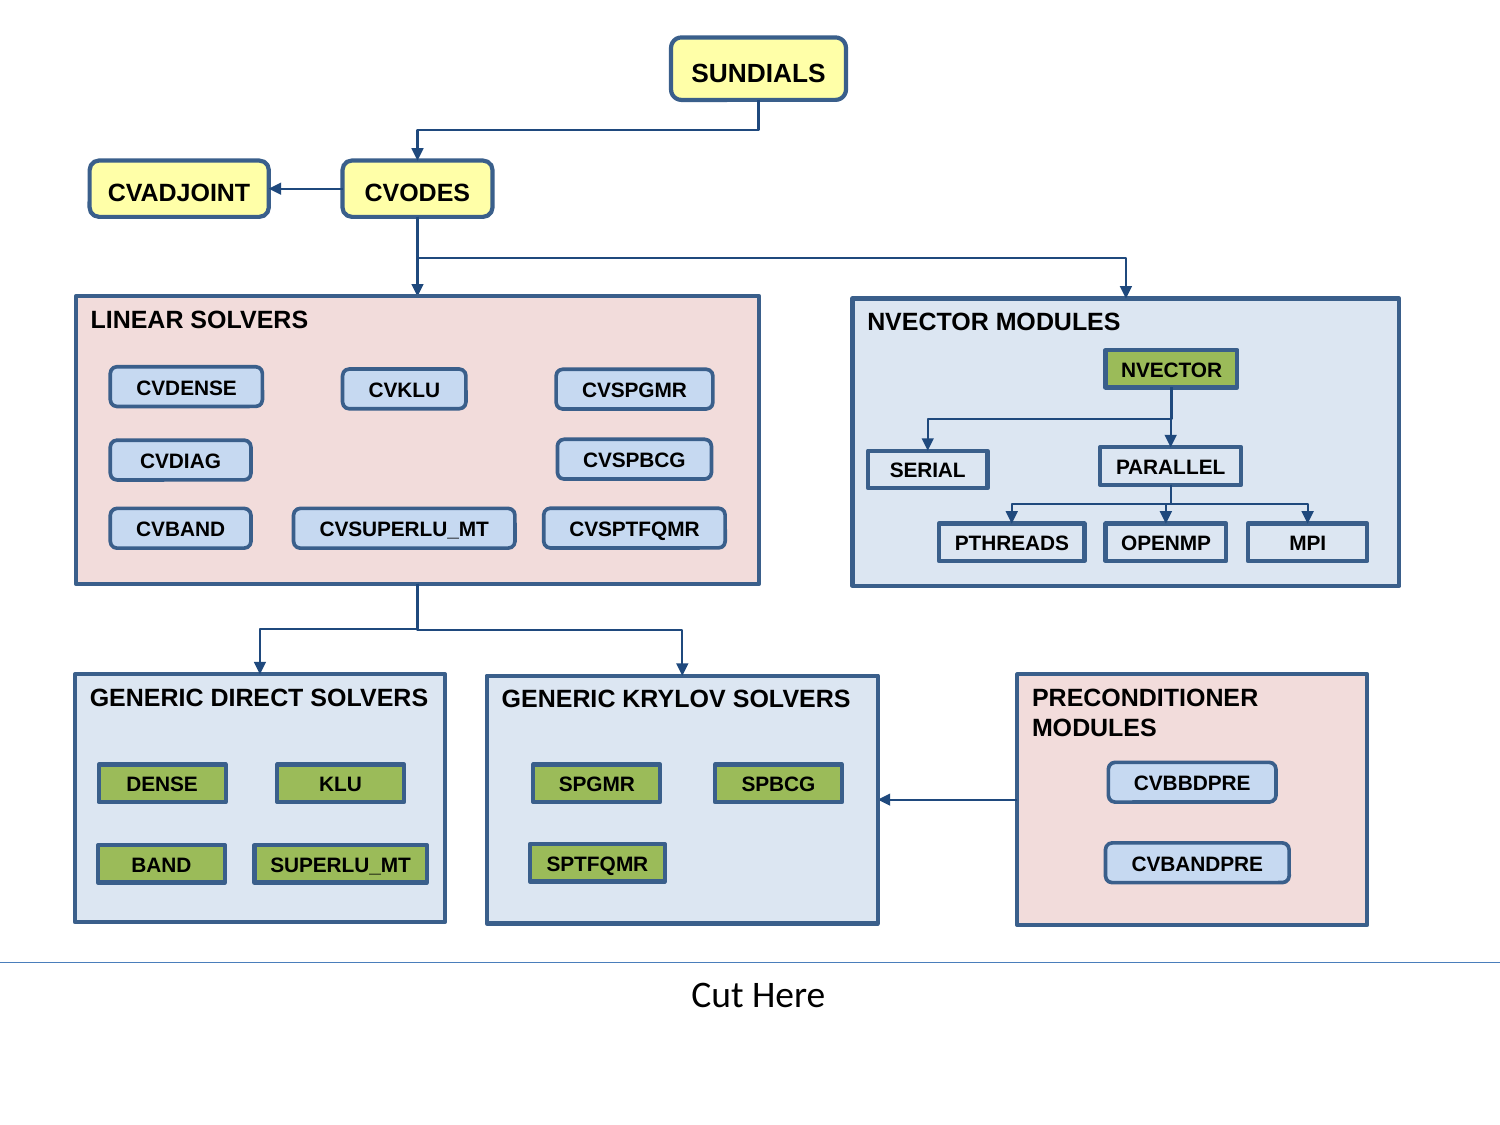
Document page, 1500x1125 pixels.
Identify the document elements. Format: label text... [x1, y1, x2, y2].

text_box CVDENSE [108, 364, 265, 409]
text_box SERIAL [866, 449, 990, 490]
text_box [1148, 501, 1188, 507]
text_box CVBANDPRE [1103, 840, 1292, 885]
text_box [293, 550, 385, 709]
text_box NVECTOR MODULES [1082, 296, 1401, 588]
text_box KLU [275, 762, 406, 804]
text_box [1017, 296, 1082, 542]
text_box CVSPGMR [554, 367, 716, 412]
text_box NVECTOR [1103, 348, 1239, 390]
text_box PTHREADS [937, 521, 1066, 563]
text_box PARALLEL [1115, 445, 1214, 487]
text_box CVSPBCG [555, 437, 714, 482]
text_box SUNDIALS [668, 35, 725, 103]
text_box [557, 0, 619, 301]
text_box CVODES [340, 158, 495, 219]
text_box CVKLU [340, 366, 469, 411]
text_box SUPERLU_MT [252, 843, 429, 885]
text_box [730, 0, 813, 613]
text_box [1219, 435, 1259, 573]
text_box GENERIC KRYLOV SOLVERS [485, 674, 880, 926]
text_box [503, 497, 597, 763]
text_box LINEAR SOLVERS [74, 294, 725, 586]
text_box DENSE [97, 762, 228, 804]
text_box CVDIAG [108, 438, 254, 483]
text_box SPBCG [713, 762, 844, 804]
text_box CVADJOINT [87, 158, 271, 219]
text_box SPTFQMR [528, 842, 667, 884]
text_box CVBAND [108, 506, 254, 551]
text_box SUNDIALS [817, 35, 849, 102]
text_box NVECTOR MODULES [850, 296, 1067, 588]
text_box OPENMP [1115, 521, 1214, 563]
text_box MPI [1263, 521, 1369, 563]
text_box PRECONDITIONER MODULES [1015, 672, 1369, 927]
text_box CVSPTFQMR [601, 506, 725, 551]
text_box SPGMR [531, 762, 662, 804]
text_box Cut Here [574, 971, 942, 1023]
text_box BAND [96, 843, 227, 885]
text_box CVSUPERLU_MT [291, 506, 498, 551]
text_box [1071, 424, 1111, 584]
text_box CVBBDPRE [1106, 760, 1279, 805]
text_box GENERIC DIRECT SOLVERS [73, 672, 447, 924]
